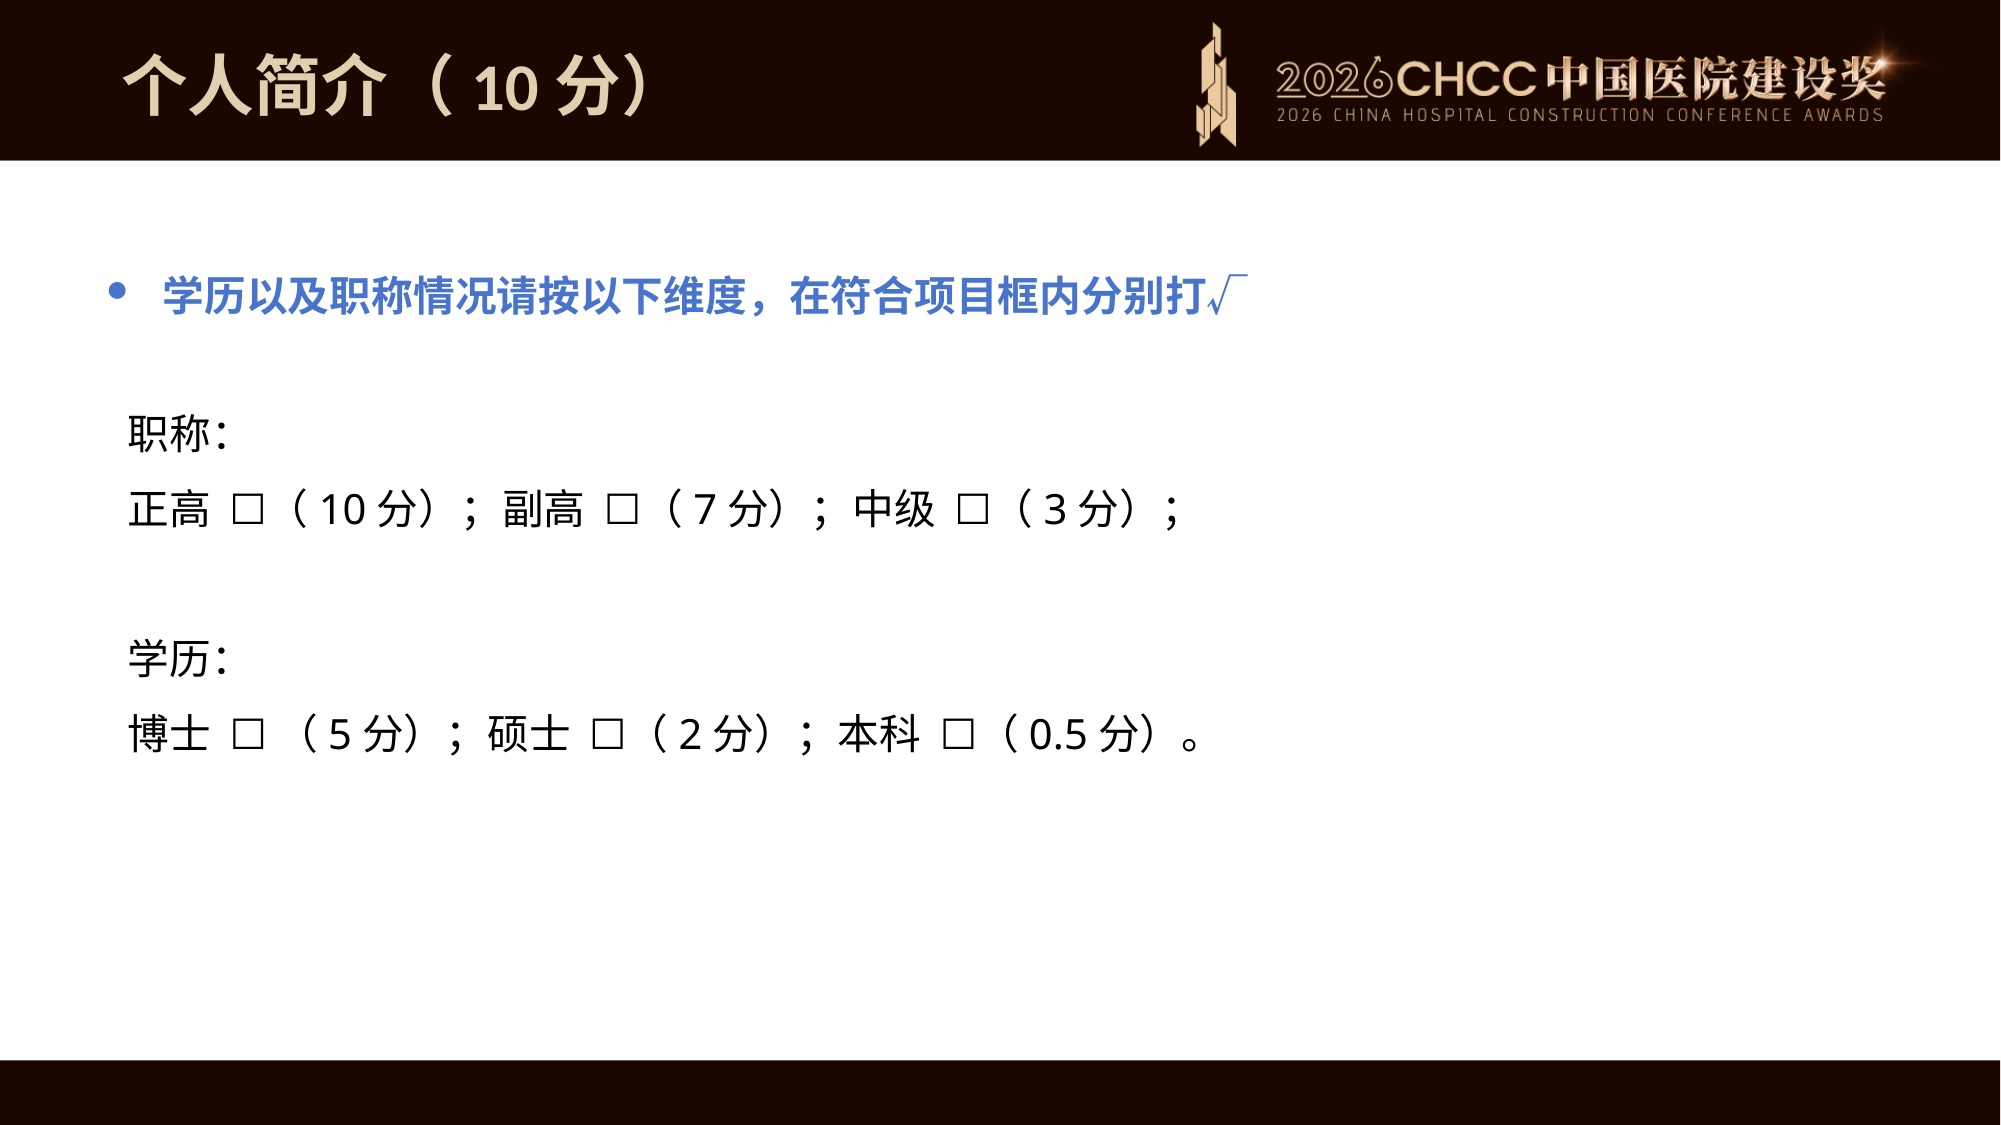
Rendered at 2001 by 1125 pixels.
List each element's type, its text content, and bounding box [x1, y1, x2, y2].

text_box 个人简介（10分） [106, 36, 709, 132]
text_box 学历以及职称情况请按以下维度，在符合项目框内分别打√ [106, 234, 1293, 370]
text_box 职称： 正高 ☐（10分）；副高 ☐（7分）；中级 ☐（3分）； 学历： 博士 ☐ （5分）；硕士 ☐（2分）；本科 ☐（0.5分）。 [127, 676, 1836, 758]
picture [0, 0, 2001, 1125]
